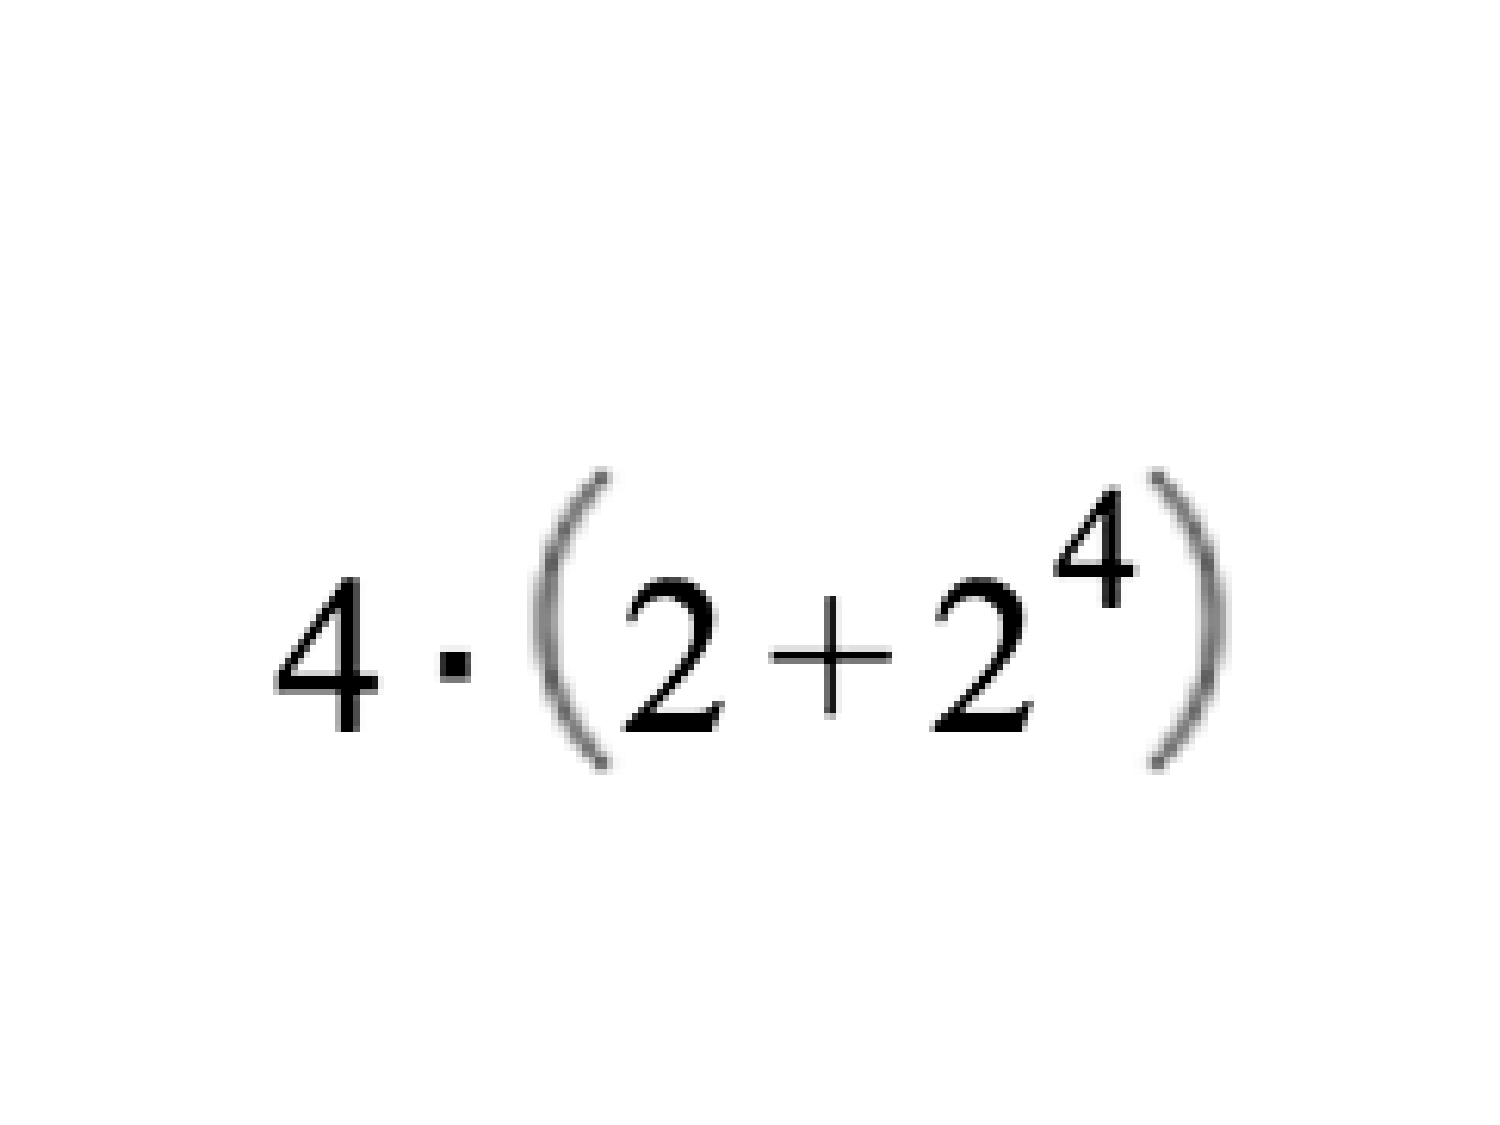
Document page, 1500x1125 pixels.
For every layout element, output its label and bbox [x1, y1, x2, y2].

list [74, 262, 1426, 1006]
